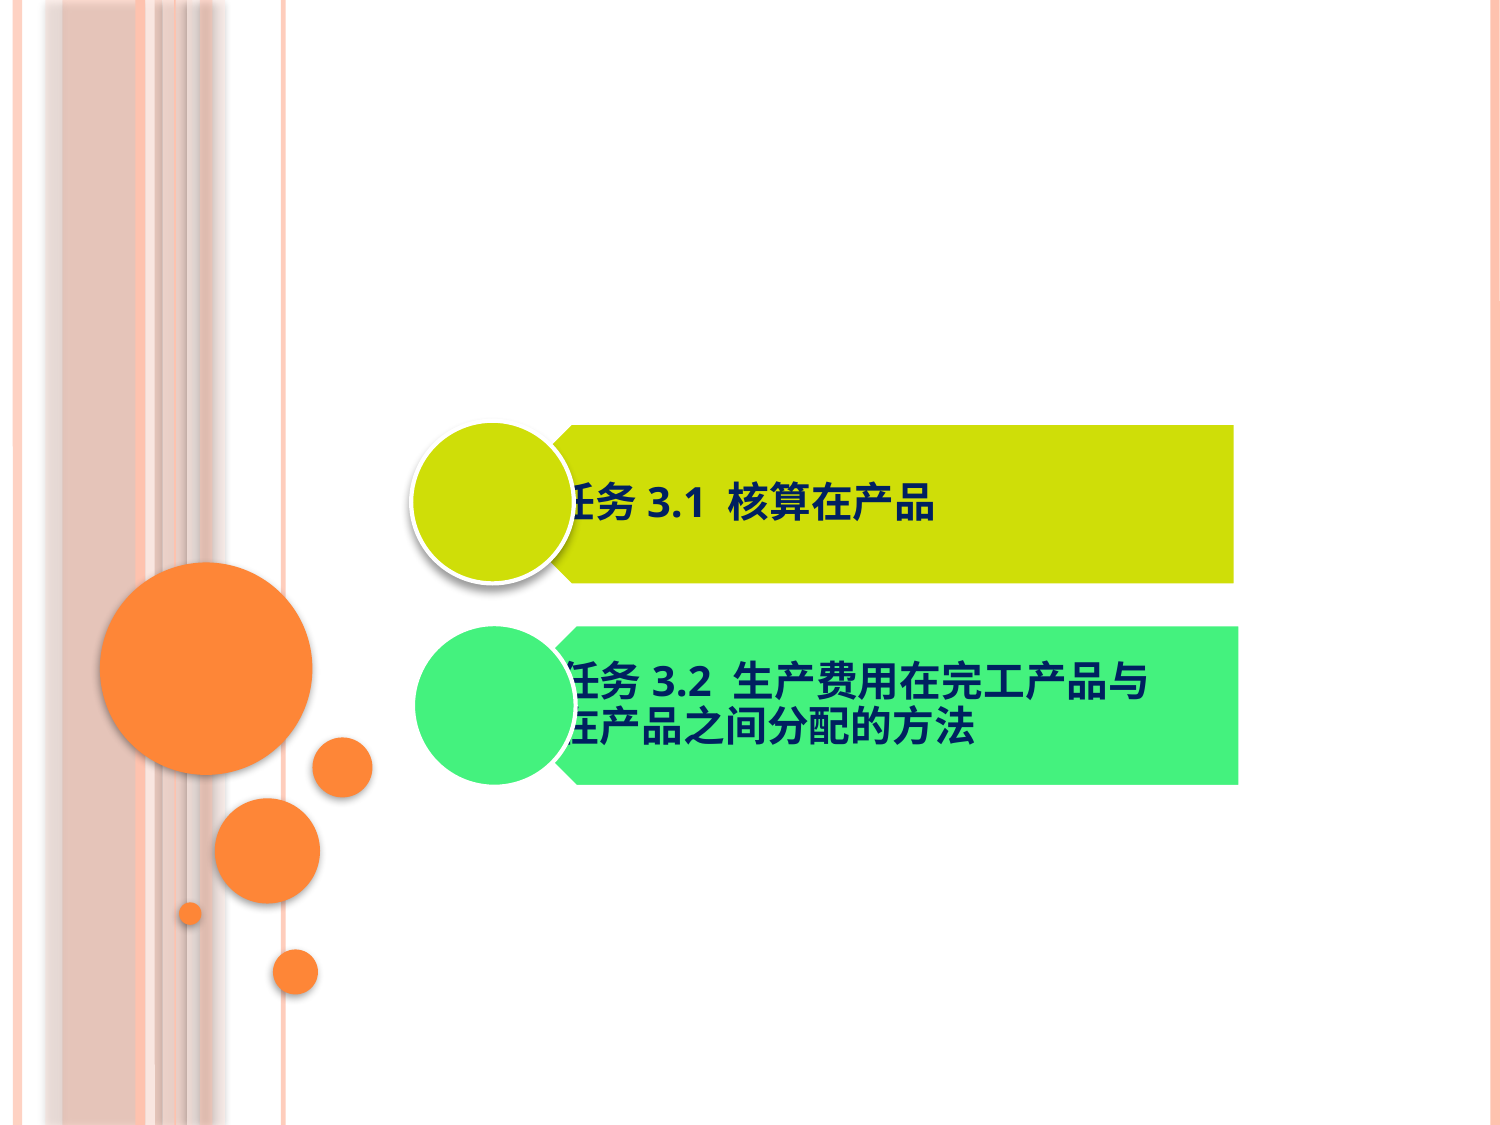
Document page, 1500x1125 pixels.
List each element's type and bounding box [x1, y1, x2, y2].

text_box [265, 420, 1389, 788]
